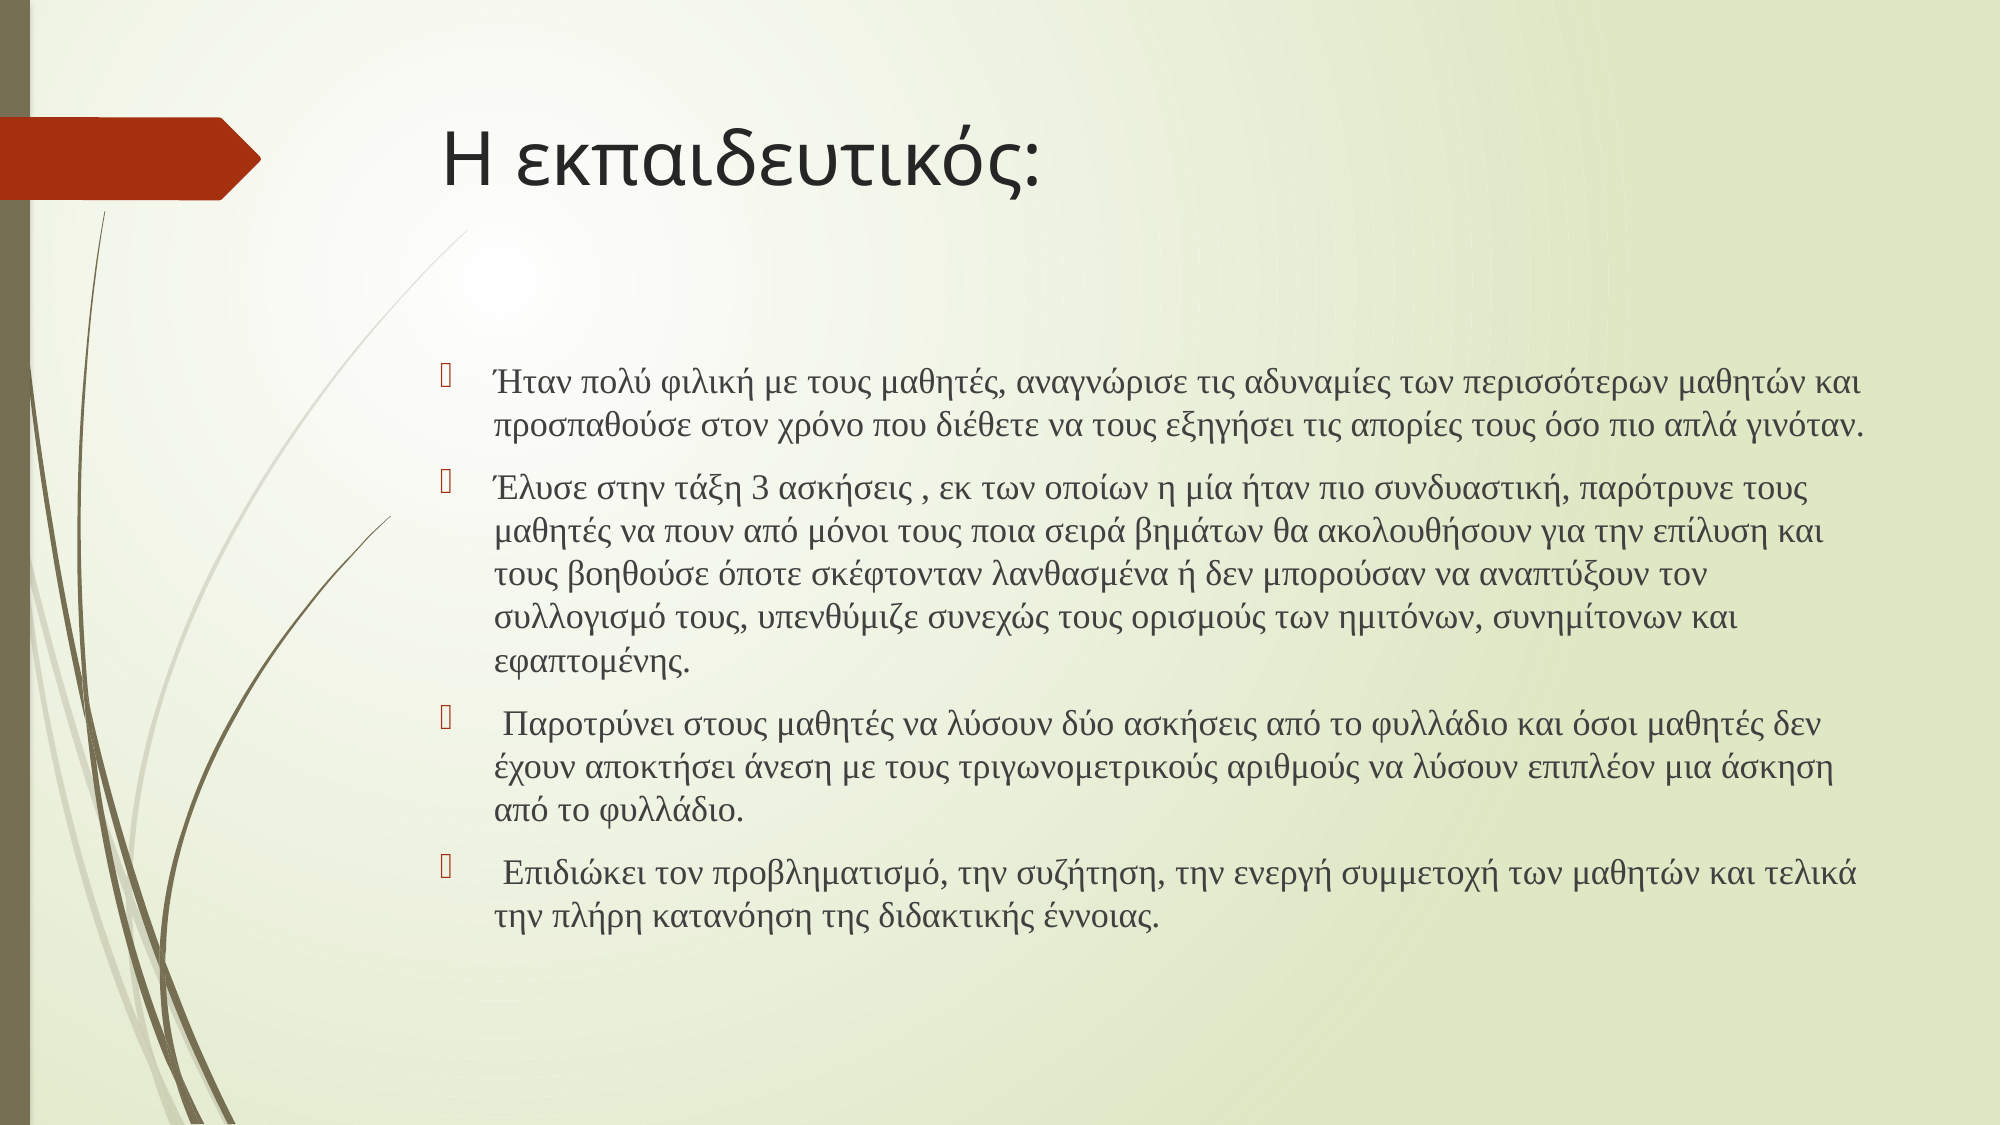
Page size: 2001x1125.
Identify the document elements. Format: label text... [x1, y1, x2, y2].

list Ήταν πολύ φιλική με τους μαθητές, αναγνώρισε τις αδυναμίες των περισσότερων μαθητών και προσπαθούσε στον χρόνο που διέθετε να τους εξηγήσει τις απορίες τους όσο πιο απλά γινόταν. Έλυσε στην τάξη 3 ασκήσεις , εκ των οποίων η μία ήταν πιο συνδυαστική, παρότρυνε τους μαθητές να πουν από μόνοι τους ποια σειρά βημάτων θα ακολουθήσουν για την επίλυση και τους βοηθούσε όποτε σκέφτονταν λανθασμένα ή δεν μπορούσαν να αναπτύξουν τον συλλογισμό τους, υπενθύμιζε συνεχώς τους ορισμούς των ημιτόνων, συνημίτονων και εφαπτομένης. Παροτρύνει στους μαθητές να λύσουν δύο ασκήσεις από το φυλλάδιο και όσοι μαθητές δεν έχουν αποκτήσει άνεση με τους τριγωνομετρικούς αριθμούς να λύσουν επιπλέον μια άσκηση από το φυλλάδιο. Επιδιώκει τον προβληματισμό, την συζήτηση, την ενεργή συμμετοχή των μαθητών και τελικά την πλήρη κατανόηση της διδακτικής έννοιας. [424, 350, 1888, 970]
title Η εκπαιδευτικός: [425, 102, 1888, 313]
